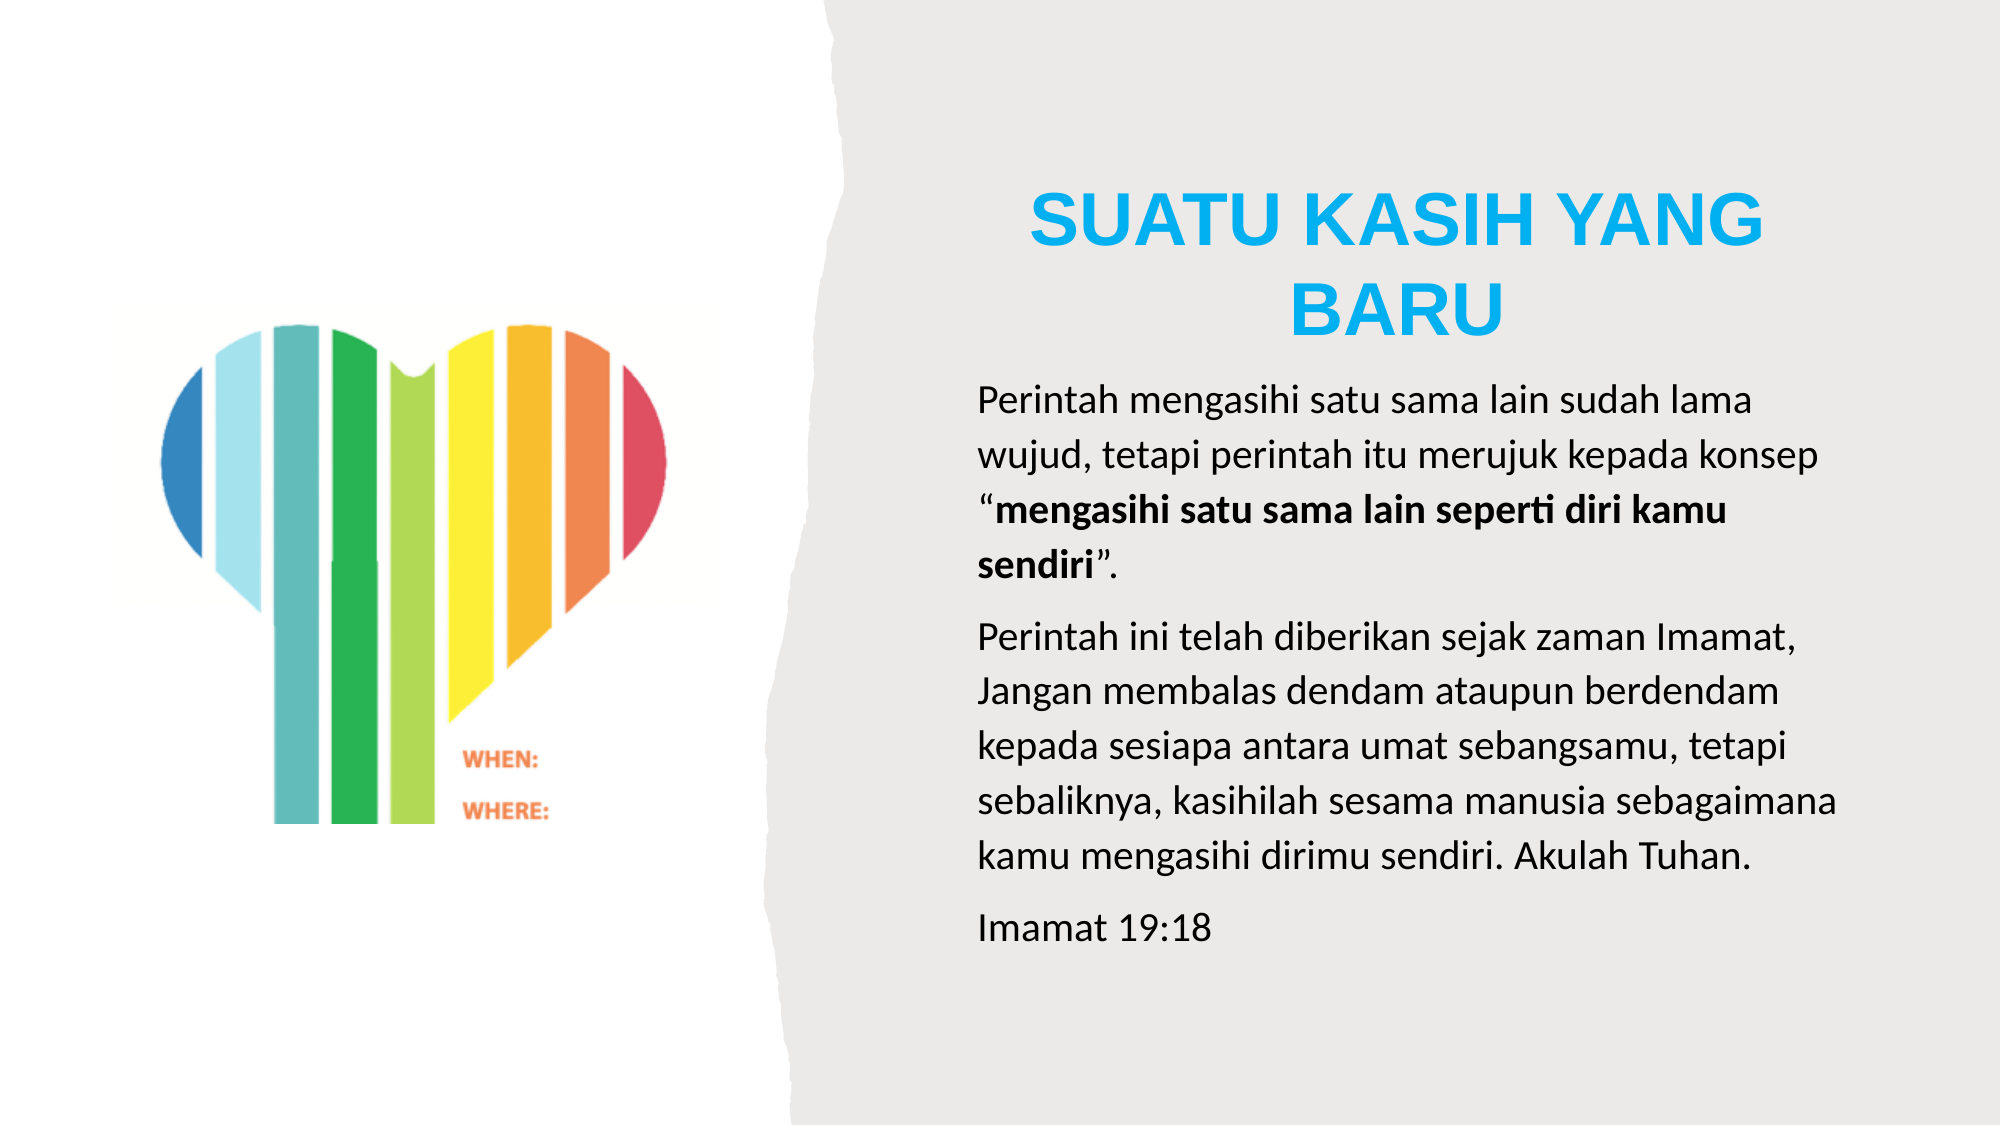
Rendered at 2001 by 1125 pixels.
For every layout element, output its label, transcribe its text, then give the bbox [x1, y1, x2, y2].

text_box [0, 0, 842, 1125]
title SUATU KASIH YANG BARU [962, 151, 1834, 359]
picture [110, 302, 722, 824]
text_box [761, 0, 2000, 1125]
list Perintah mengasihi satu sama lain sudah lama wujud, tetapi perintah itu merujuk kepada konsep “mengasihi satu sama lain seperti diri kamu sendiri”. Perintah ini telah diberikan sejak zaman Imamat, Jangan membalas dendam ataupun berdendam kepada sesiapa antara umat sebangsamu, tetapi sebaliknya, kasihilah sesama manusia sebagaimana kamu mengasihi dirimu sendiri. Akulah Tuhan. Imamat 19:18 [962, 359, 1860, 1002]
